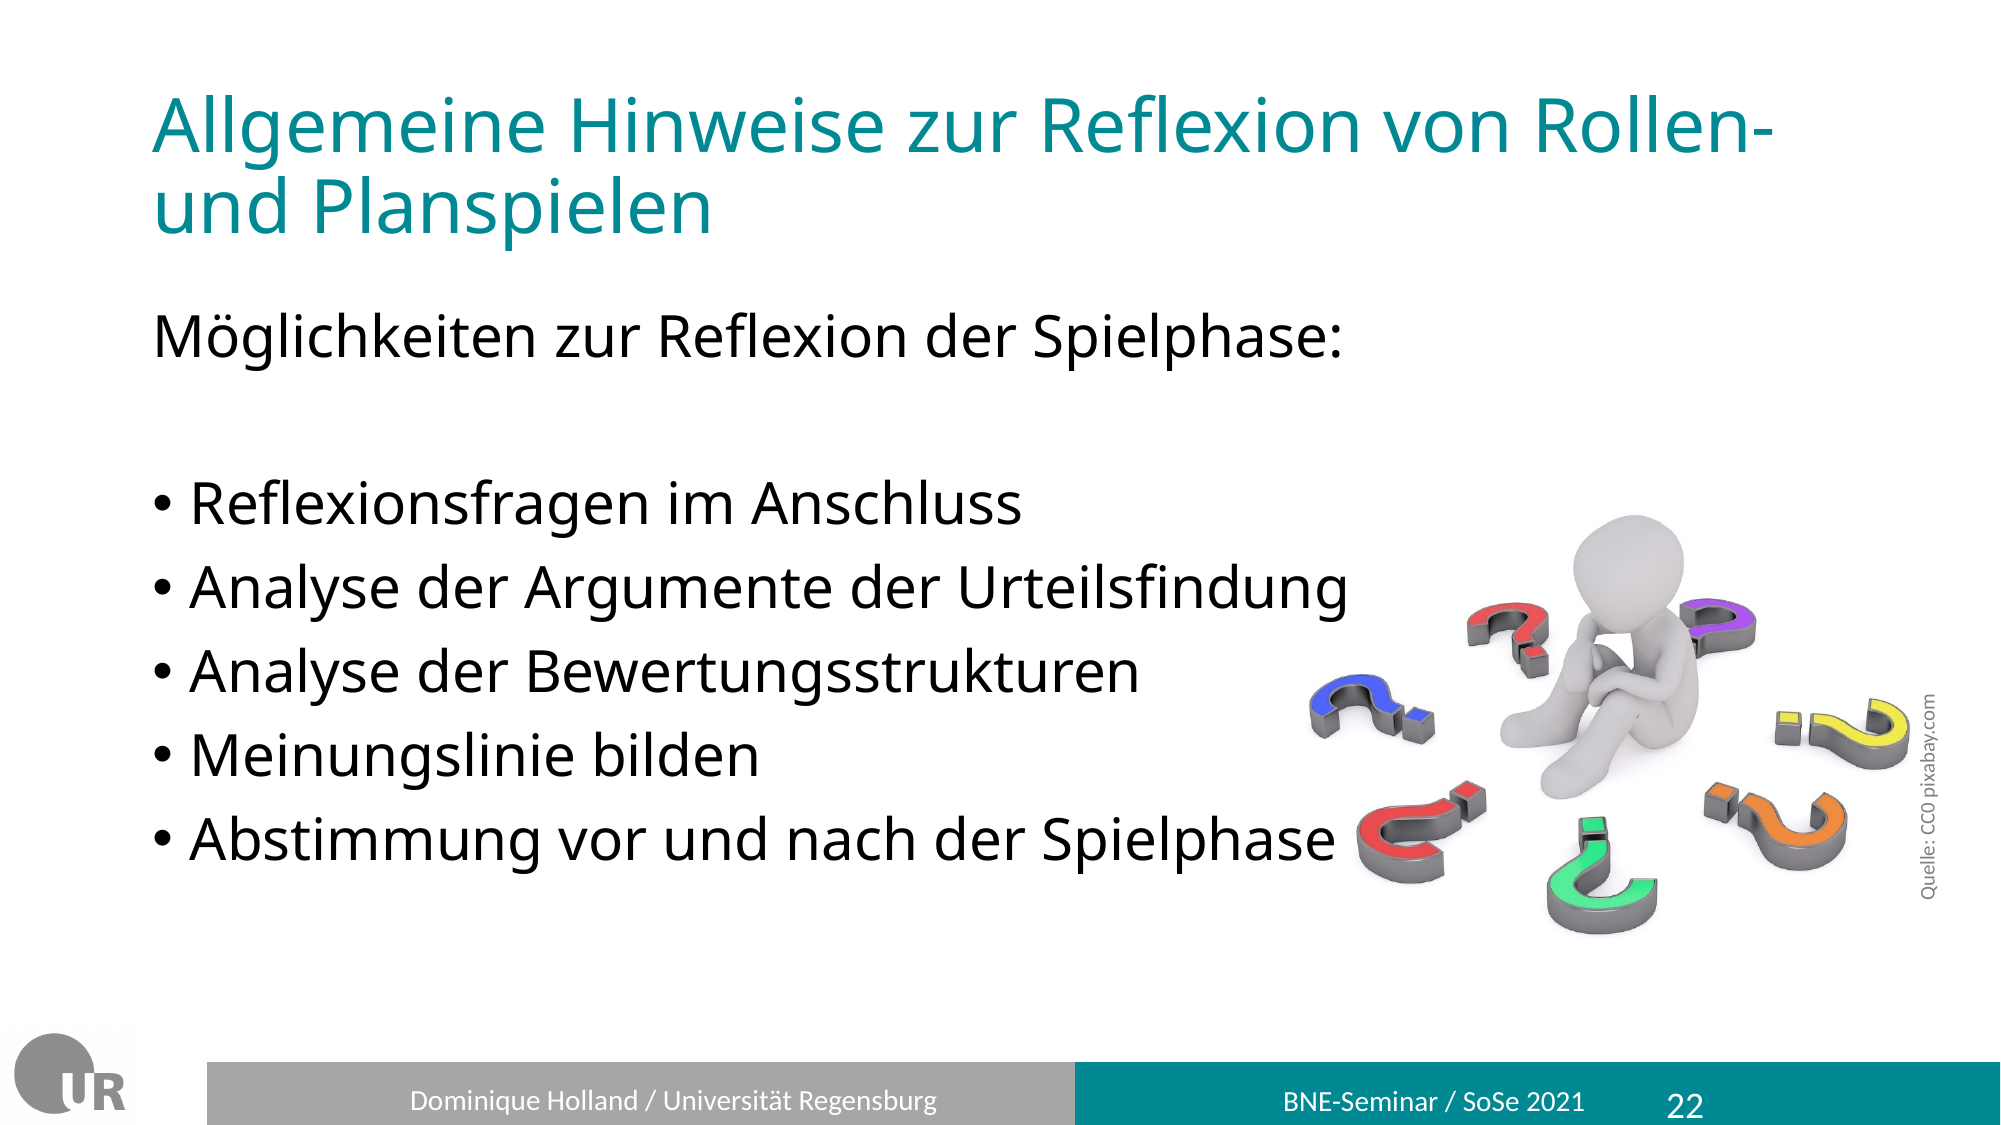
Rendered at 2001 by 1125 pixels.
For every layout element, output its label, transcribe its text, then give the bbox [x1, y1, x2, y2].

text_box Quelle: CC0 pixabay.com [1927, 672, 1947, 916]
picture [2, 1026, 138, 1125]
title Allgemeine Hinweise zur Reflexion von Rollen- und Planspielen [137, 59, 1863, 278]
picture [1286, 352, 1927, 993]
list Möglichkeiten zur Reflexion der Spielphase: Reflexionsfragen im Anschluss Analyse der Argumente der Urteilsfindung Analyse der Bewertungsstrukturen Meinungslinie bilden Abstimmung vor und nach der Spielphase [137, 299, 1863, 885]
